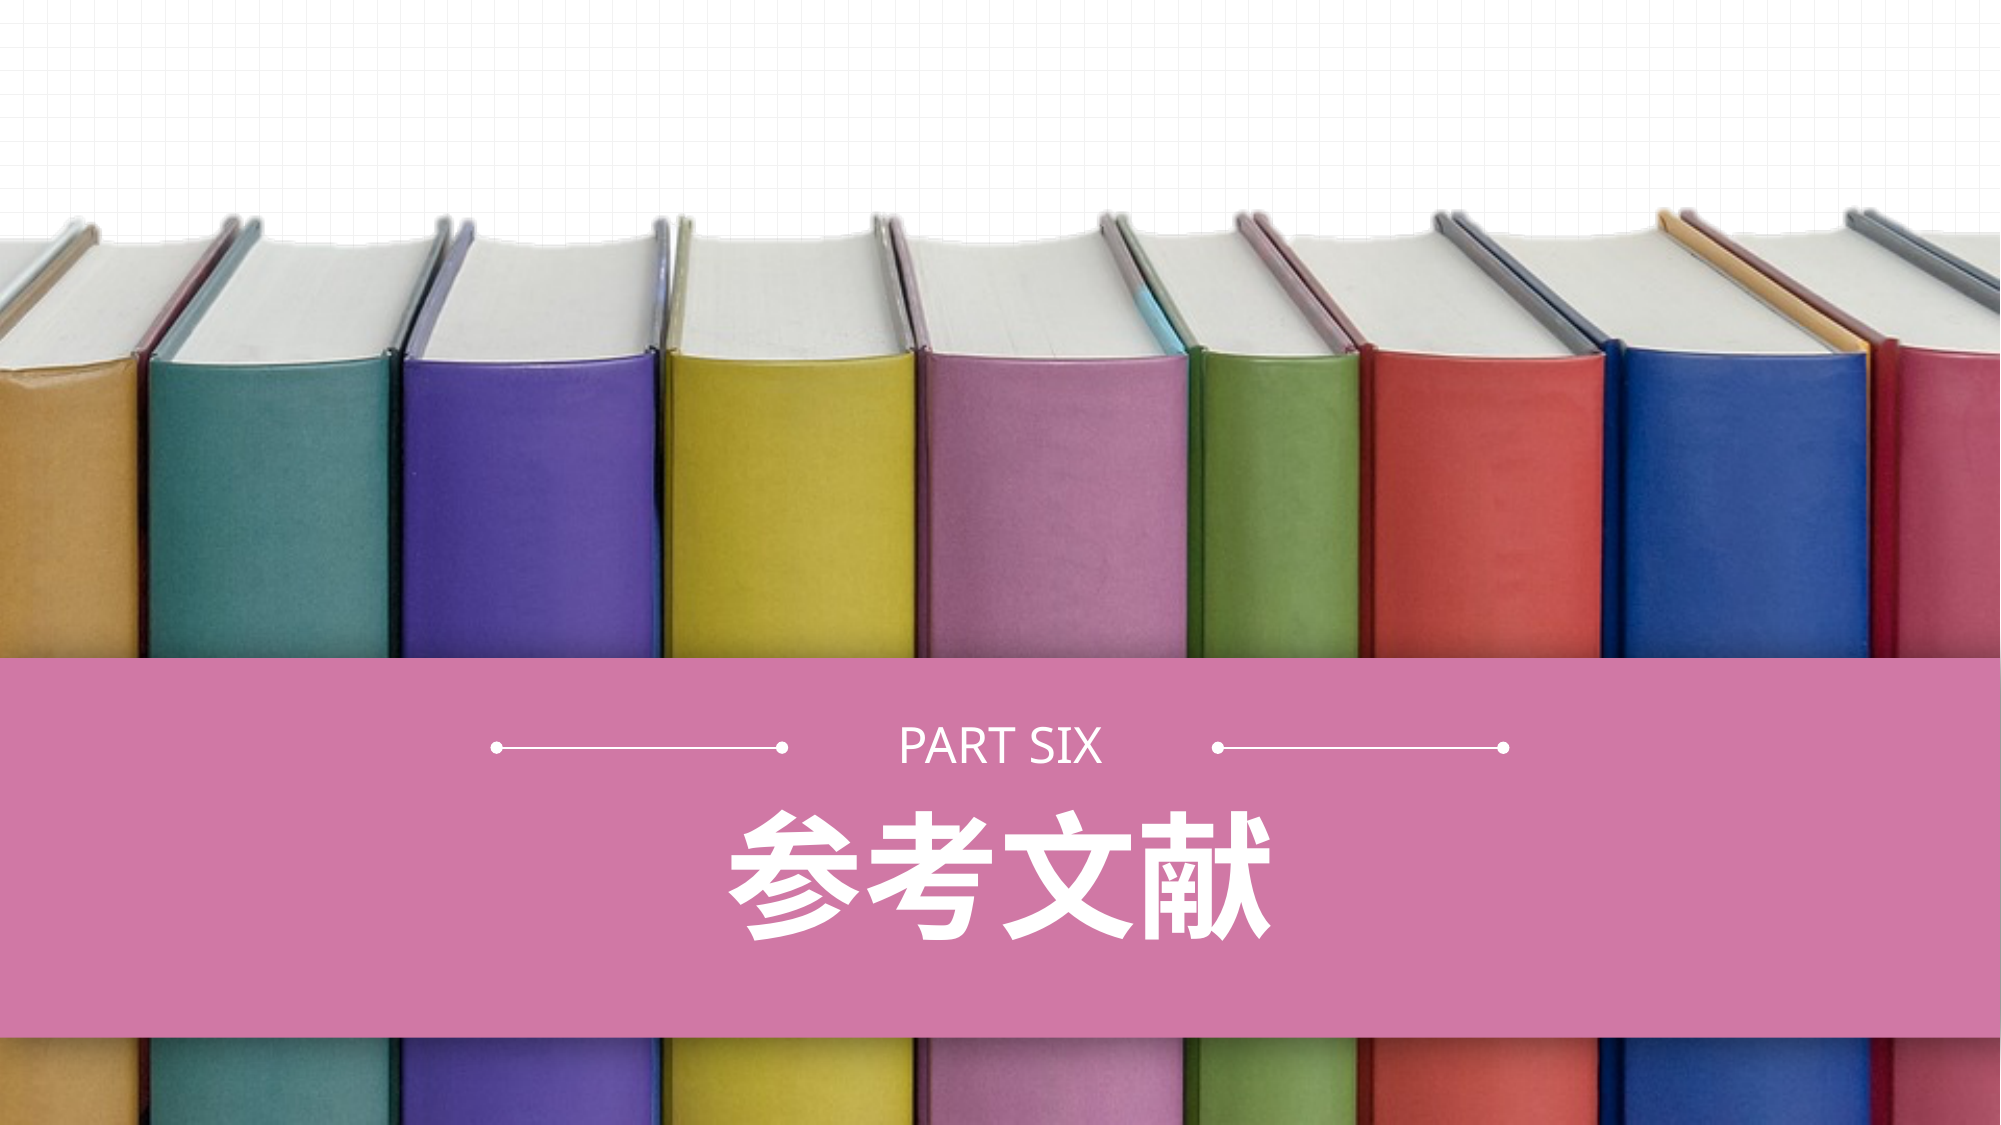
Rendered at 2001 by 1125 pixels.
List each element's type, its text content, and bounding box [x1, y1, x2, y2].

list 参考文献 [362, 784, 1638, 985]
picture [0, 27, 2000, 658]
picture [0, 1038, 2000, 1125]
list PART SIX [782, 711, 1218, 784]
